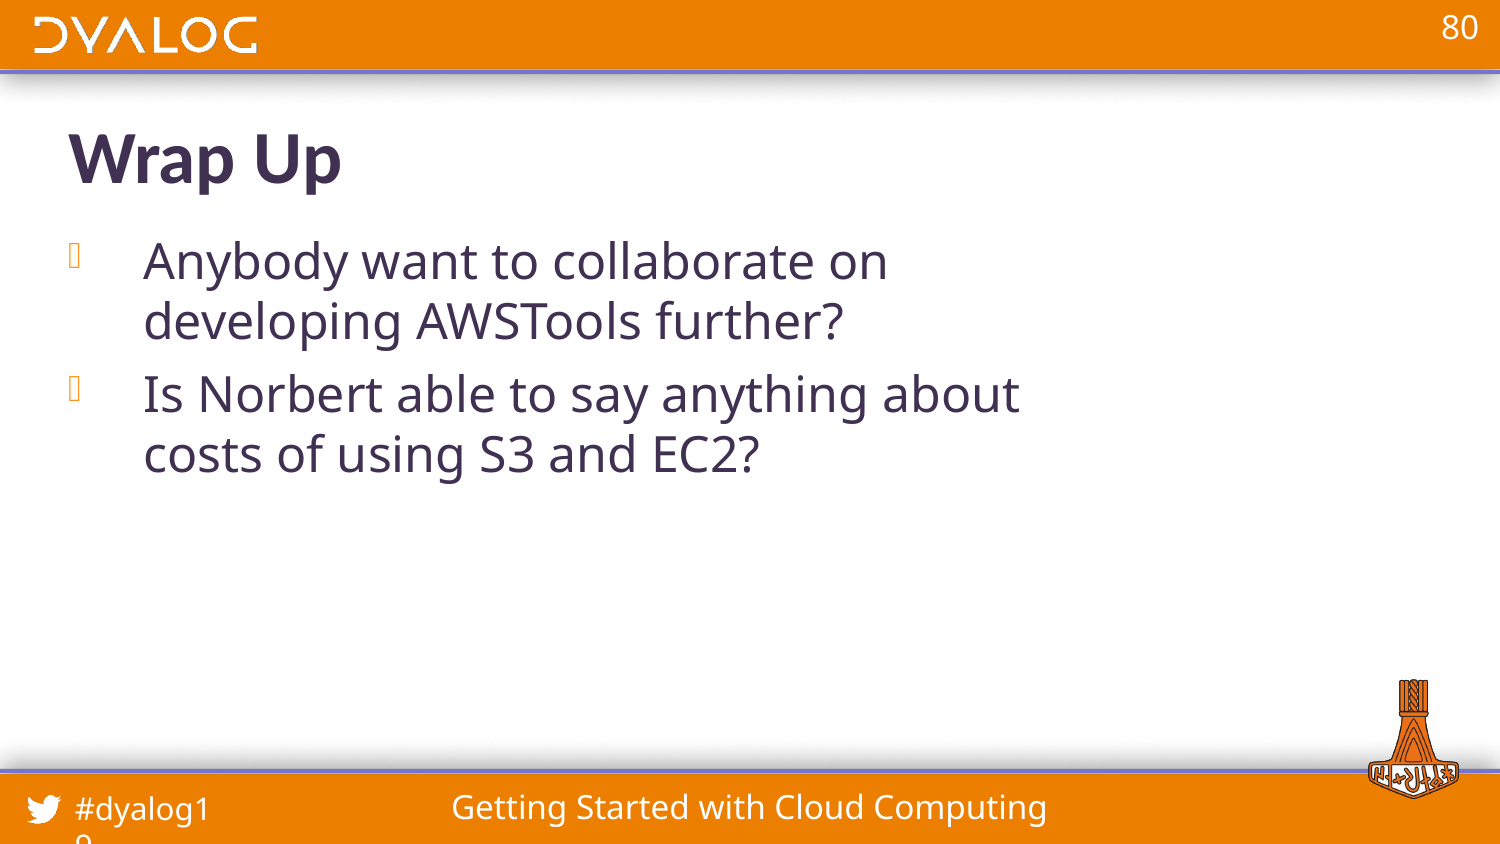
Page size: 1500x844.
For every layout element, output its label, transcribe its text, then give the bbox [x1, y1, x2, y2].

picture [0, 679, 1500, 844]
list Anybody want to collaborate on developing AWSTools further? Is Norbert able to say anything about costs of using S3 and EC2? [53, 222, 1069, 740]
title Wrap Up [53, 104, 1444, 202]
picture [0, 0, 1500, 108]
